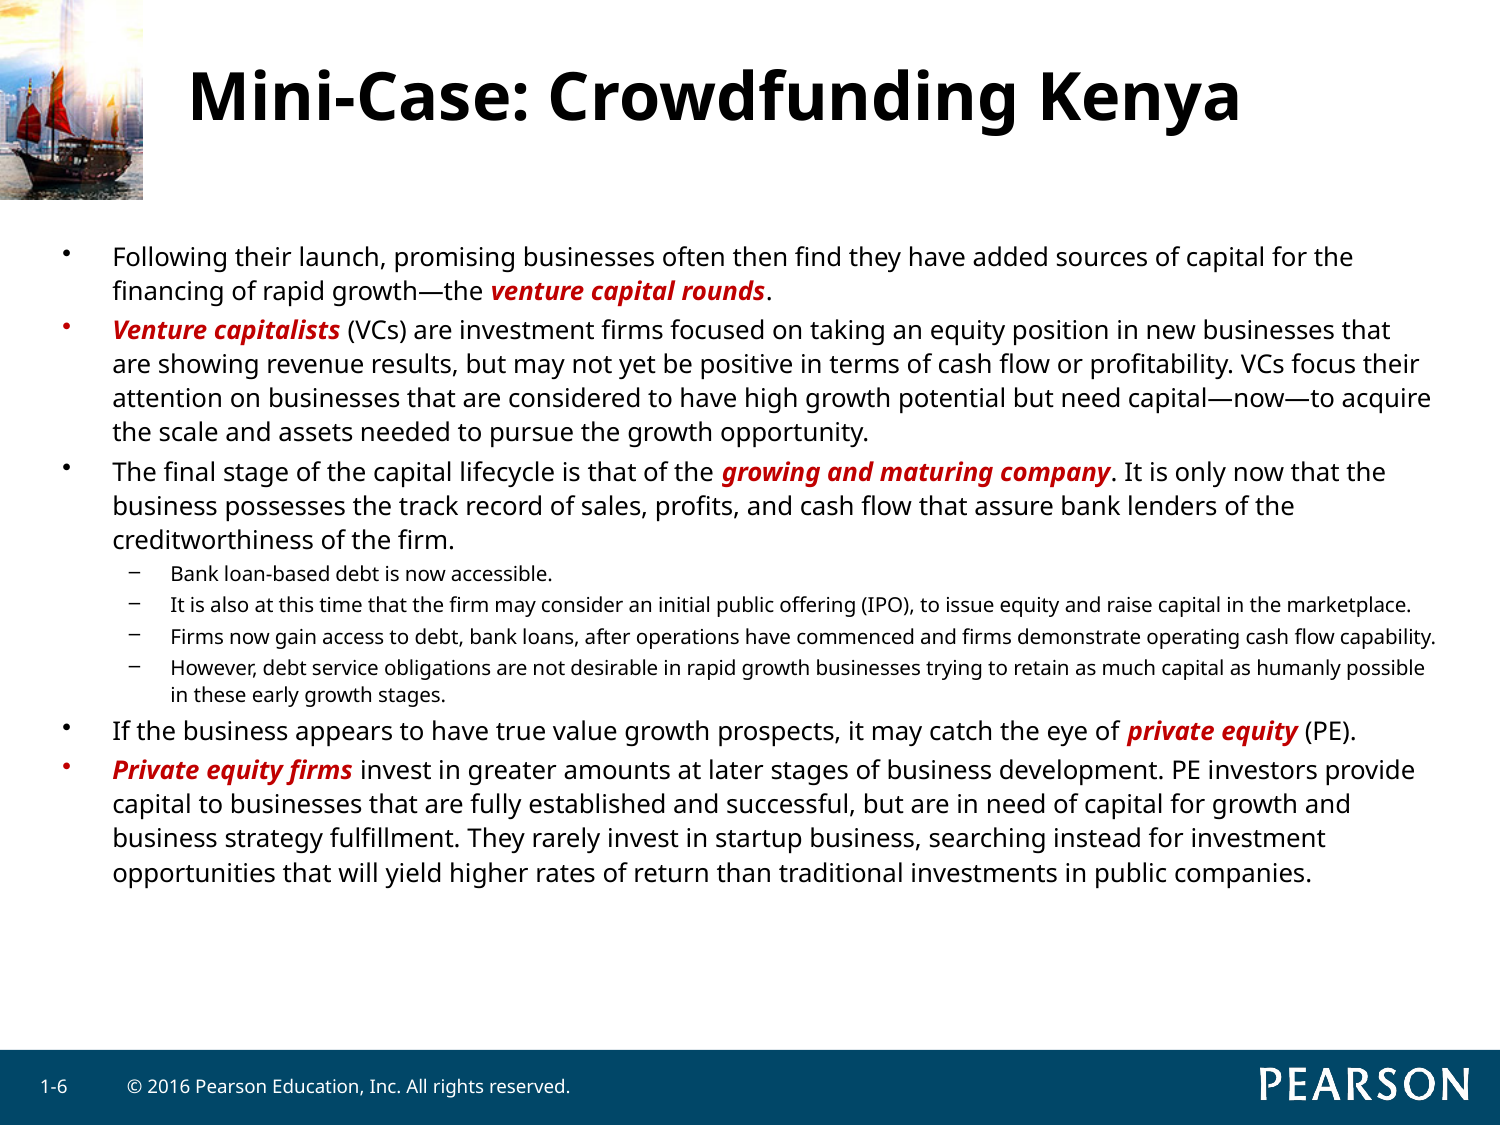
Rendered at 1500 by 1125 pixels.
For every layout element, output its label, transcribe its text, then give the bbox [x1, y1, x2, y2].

list Following their launch, promising businesses often then find they have added sources of capital for the financing of rapid growth—the venture capital rounds. Venture capitalists (VCs) are investment firms focused on taking an equity position in new businesses that are showing revenue results, but may not yet be positive in terms of cash flow or profitability. VCs focus their attention on businesses that are considered to have high growth potential but need capital—now—to acquire the scale and assets needed to pursue the growth opportunity. The final stage of the capital lifecycle is that of the growing and maturing company. It is only now that the business possesses the track record of sales, profits, and cash flow that assure bank lenders of the creditworthiness of the firm. Bank loan-based debt is now accessible. It is also at this time that the firm may consider an initial public offering (IPO), to issue equity and raise capital in the marketplace. Firms now gain access to debt, bank loans, after operations have commenced and firms demonstrate operating cash flow capability. However, debt service obligations are not desirable in rapid growth businesses trying to retain as much capital as humanly possible in these early growth stages. If the business appears to have true value growth prospects, it may catch the eye of private equity (PE). Private equity firms invest in greater amounts at later stages of business development. PE investors provide capital to businesses that are fully established and successful, but are in need of capital for growth and business strategy fulfillment. They rarely invest in startup business, searching instead for investment opportunities that will yield higher rates of return than traditional investments in public companies. [62, 237, 1438, 1000]
title Mini-Case: Crowdfunding Kenya [187, 0, 1450, 188]
picture [0, 0, 143, 200]
